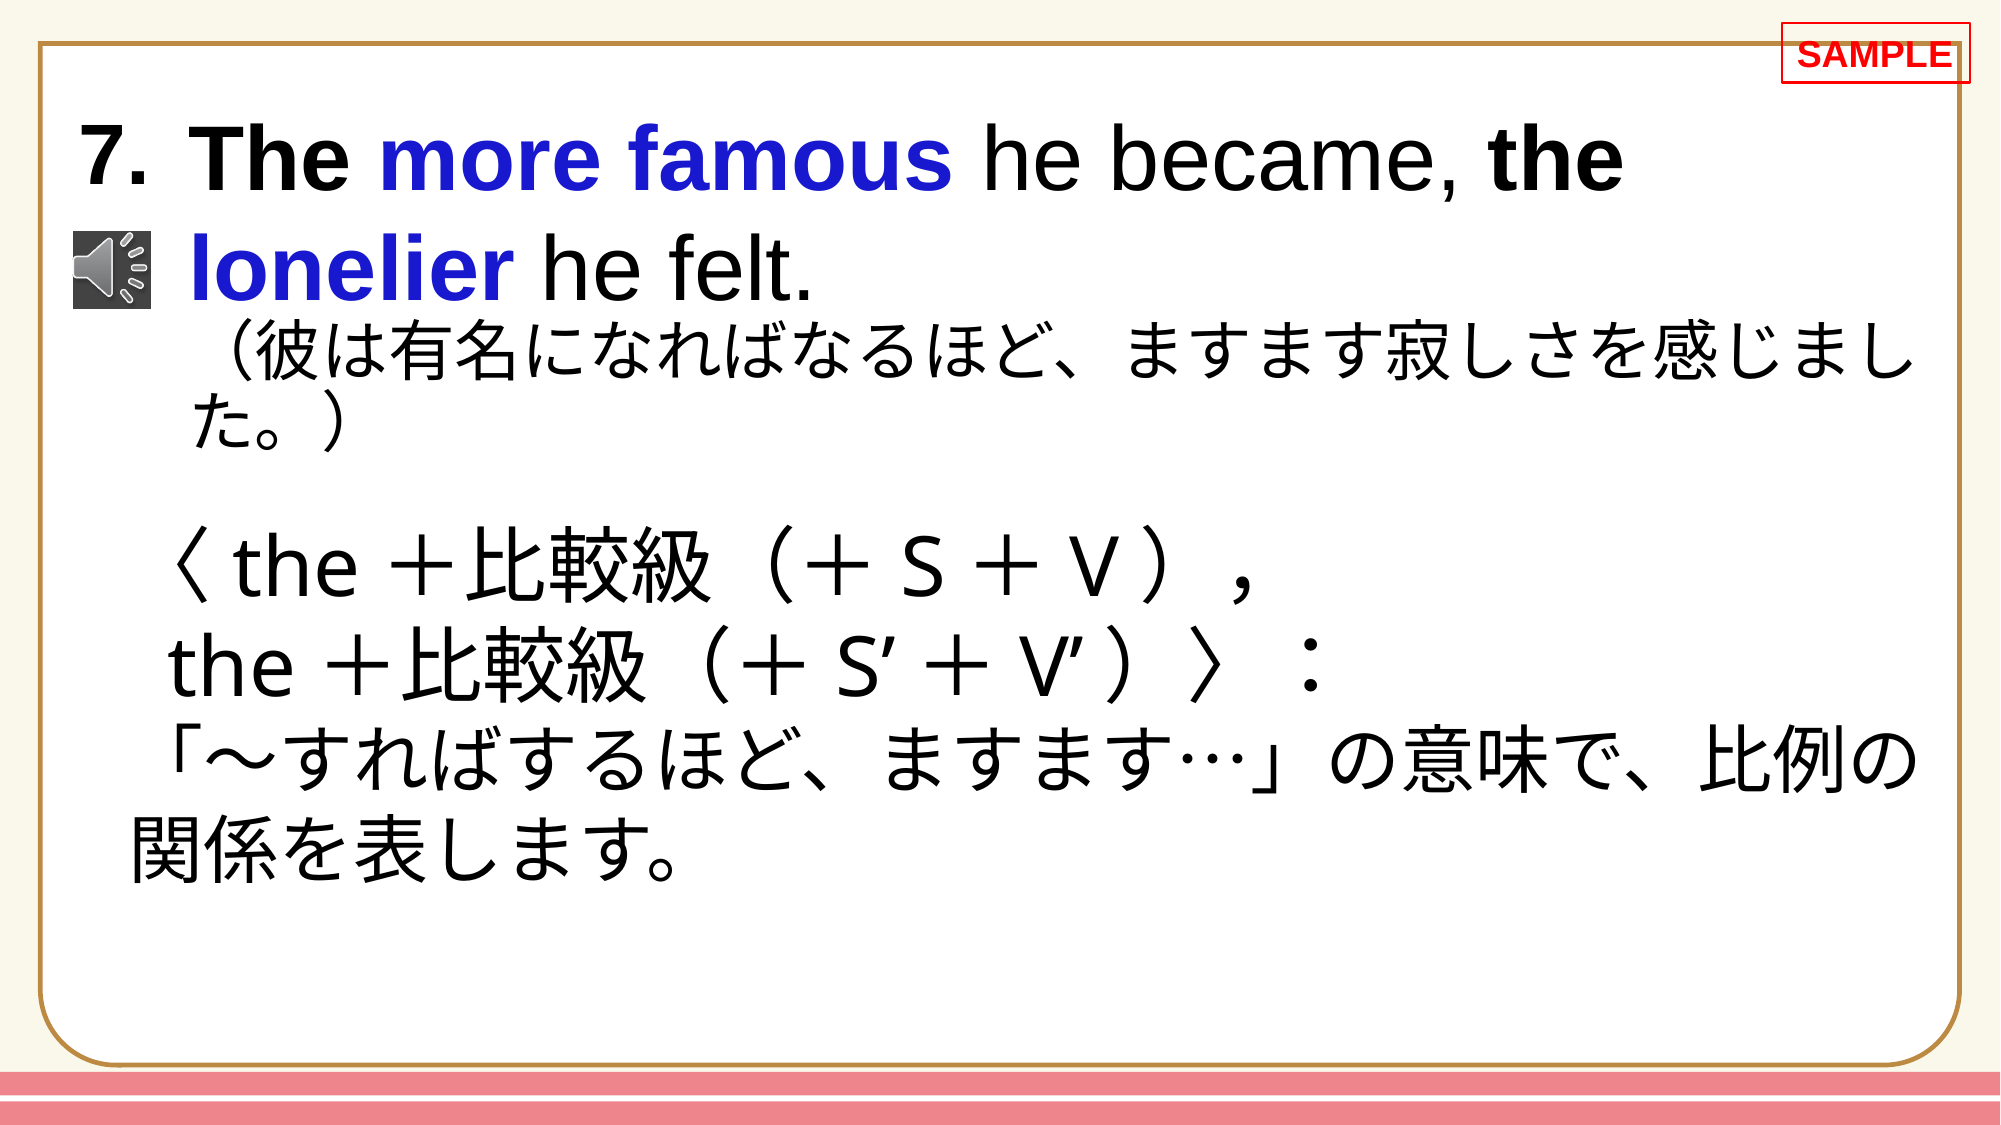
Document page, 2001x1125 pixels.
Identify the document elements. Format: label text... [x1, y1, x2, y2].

text_box SAMPLE [1782, 22, 1971, 83]
list 7. [55, 90, 173, 209]
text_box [72, 230, 152, 311]
list 〈the＋比較級（＋S＋V）， the＋比較級（＋S’＋V’）〉： 「～すればするほど、ますます…」の意味で、比例の関係を表します。 [114, 505, 1945, 1067]
list The more famous he became, the lonelier he felt. [173, 90, 1945, 328]
title （彼は有名になればなるほど、ますます寂しさを感じました。） [173, 336, 1945, 443]
